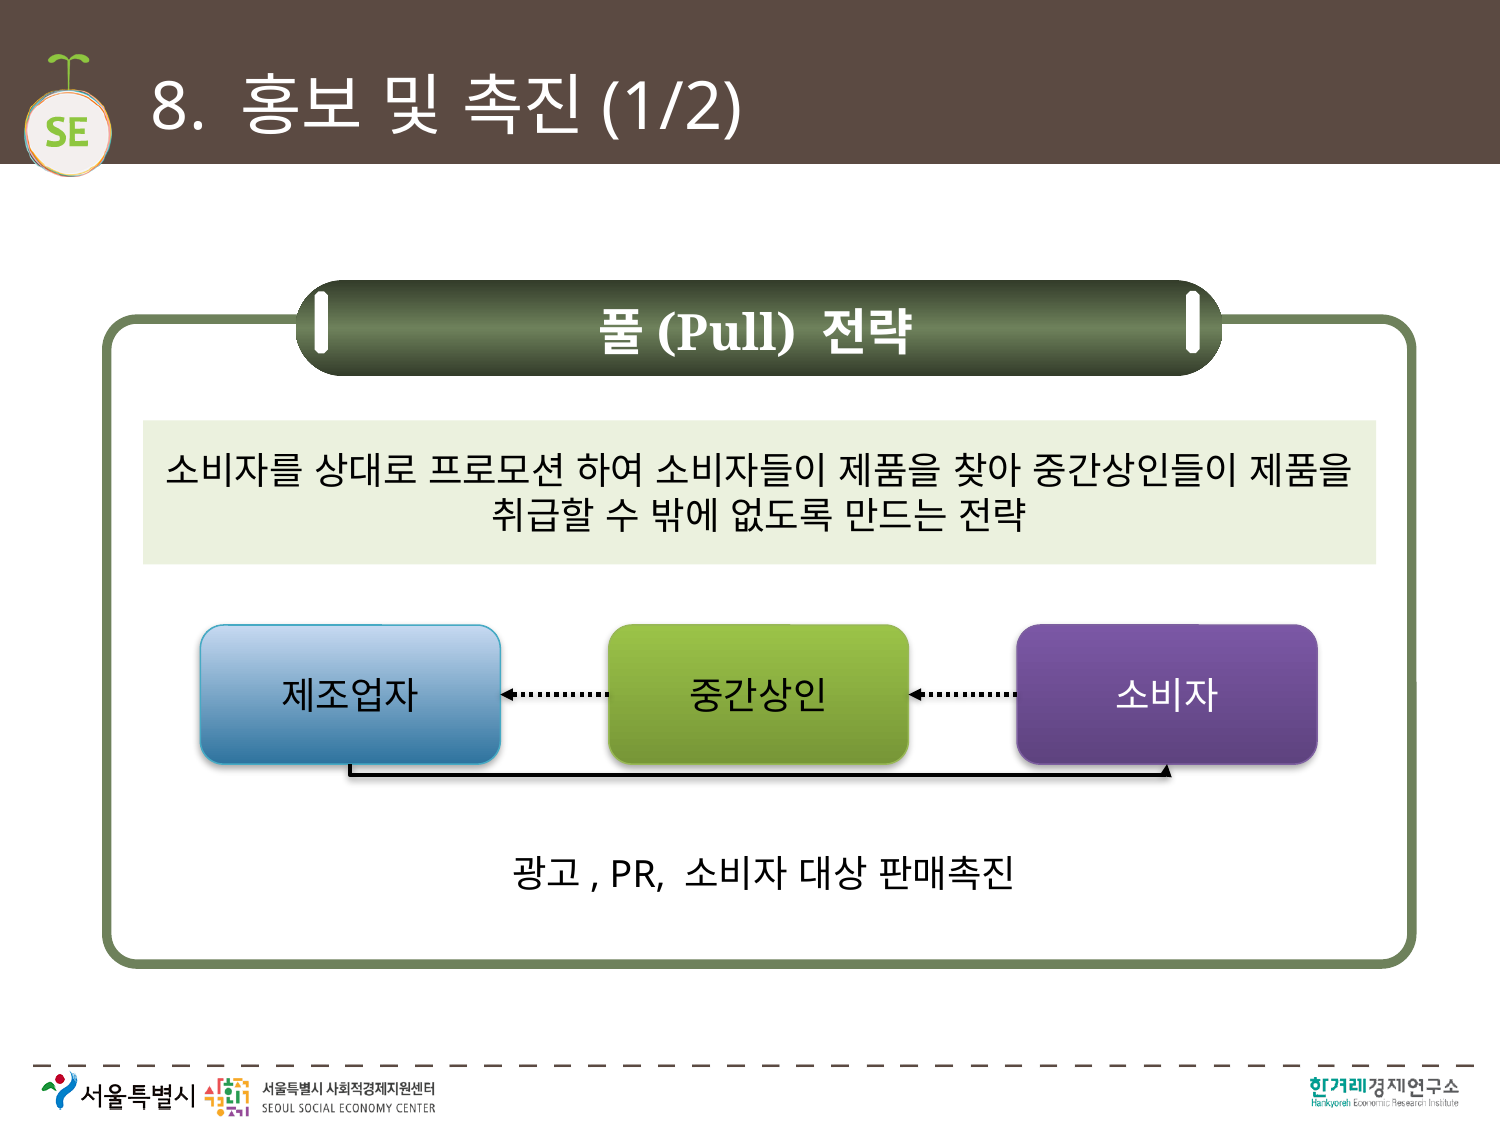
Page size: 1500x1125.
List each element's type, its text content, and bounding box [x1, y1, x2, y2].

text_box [200, 624, 1318, 904]
text_box [106, 319, 1412, 965]
text_box [314, 291, 327, 354]
picture [0, 0, 1500, 1125]
text_box [295, 280, 1223, 377]
text_box 풀(Pull) 전략 [327, 292, 1185, 368]
title 8. 홍보 및 촉진(1/2) [135, 45, 1463, 161]
text_box [1186, 290, 1200, 354]
